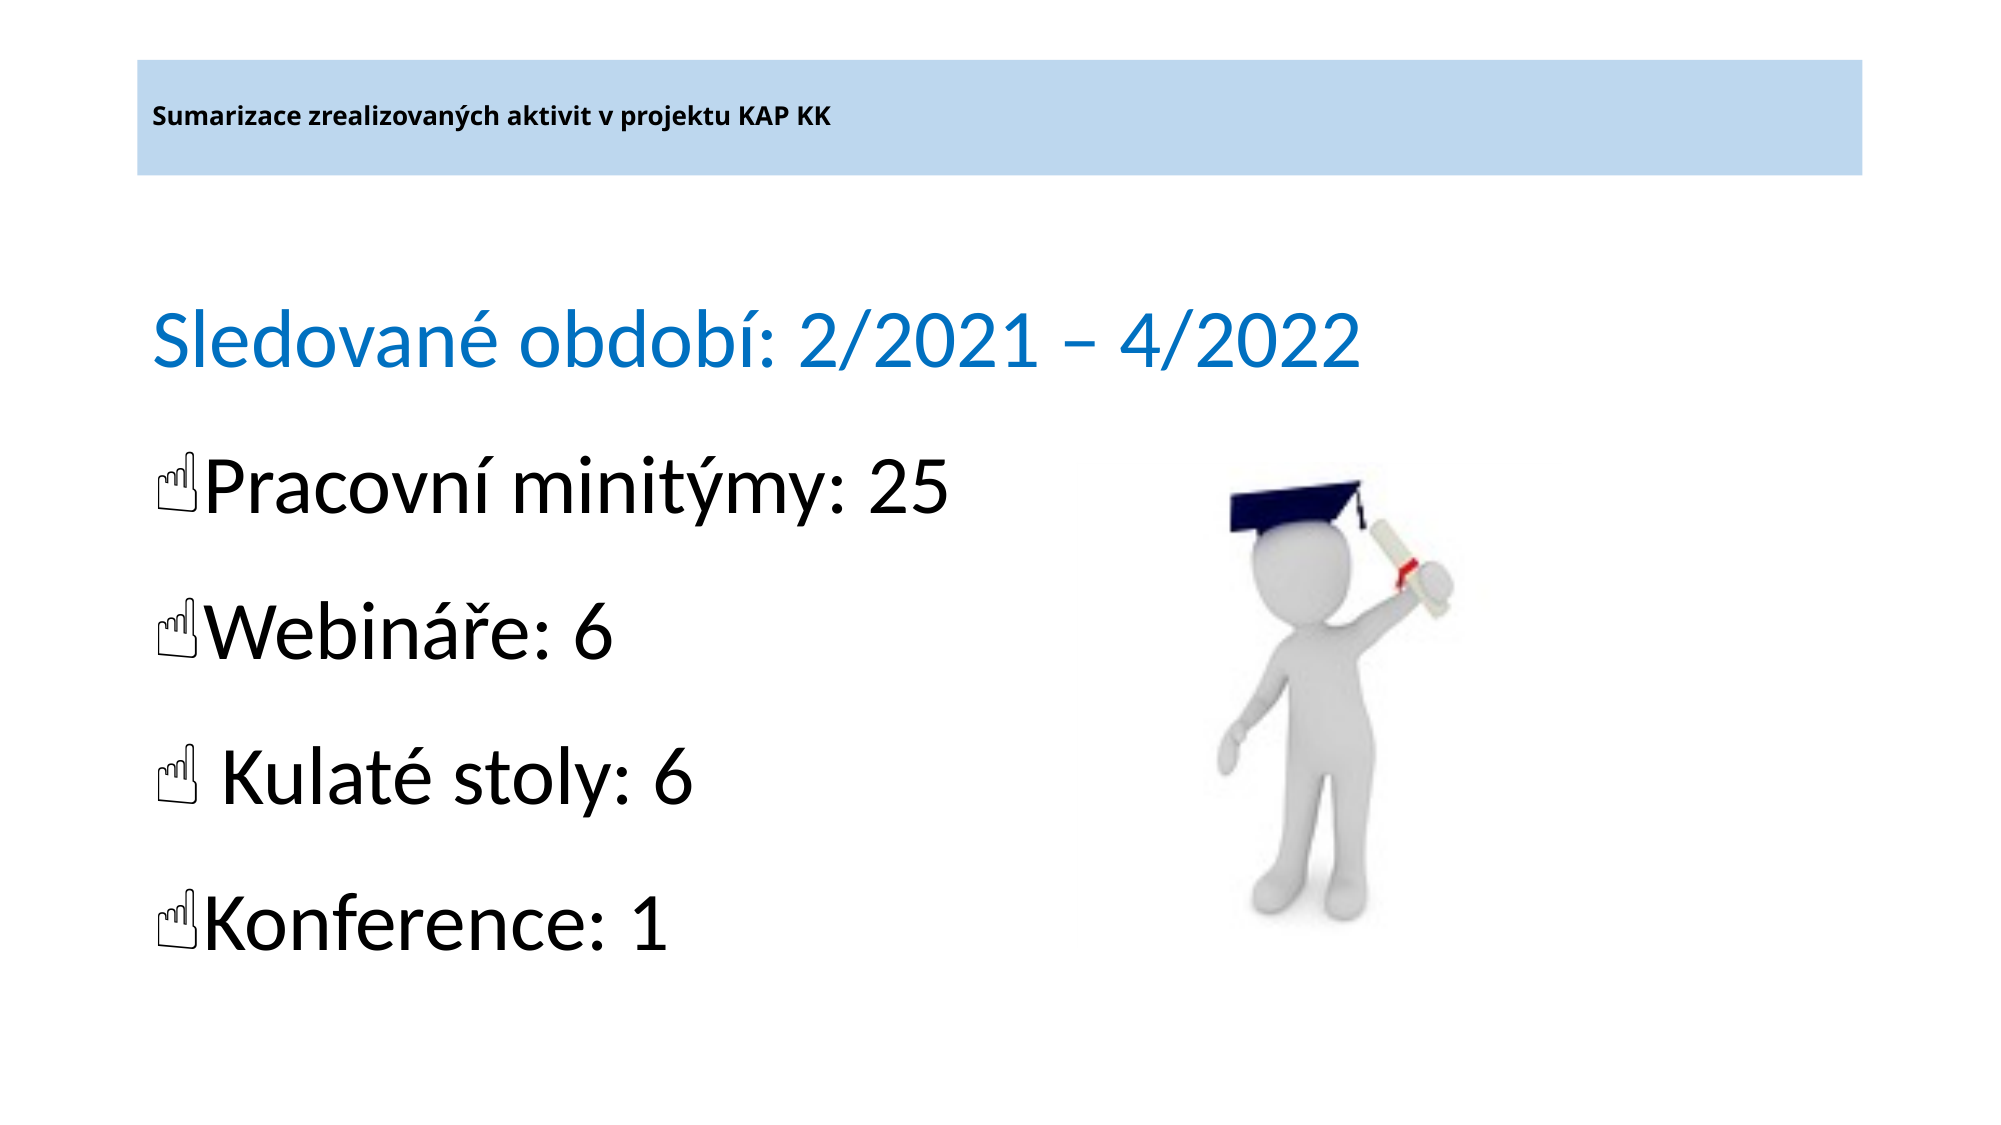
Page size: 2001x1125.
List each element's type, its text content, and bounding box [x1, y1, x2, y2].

list Sledované období: 2/2021 – 4/2022 Pracovní minitýmy: 25 Webináře: 6 Kulaté stoly: 6 Konference: 1 [137, 256, 1863, 1014]
title Sumarizace zrealizovaných aktivit v projektu KAP KK [137, 59, 1863, 176]
picture [1076, 462, 1562, 948]
